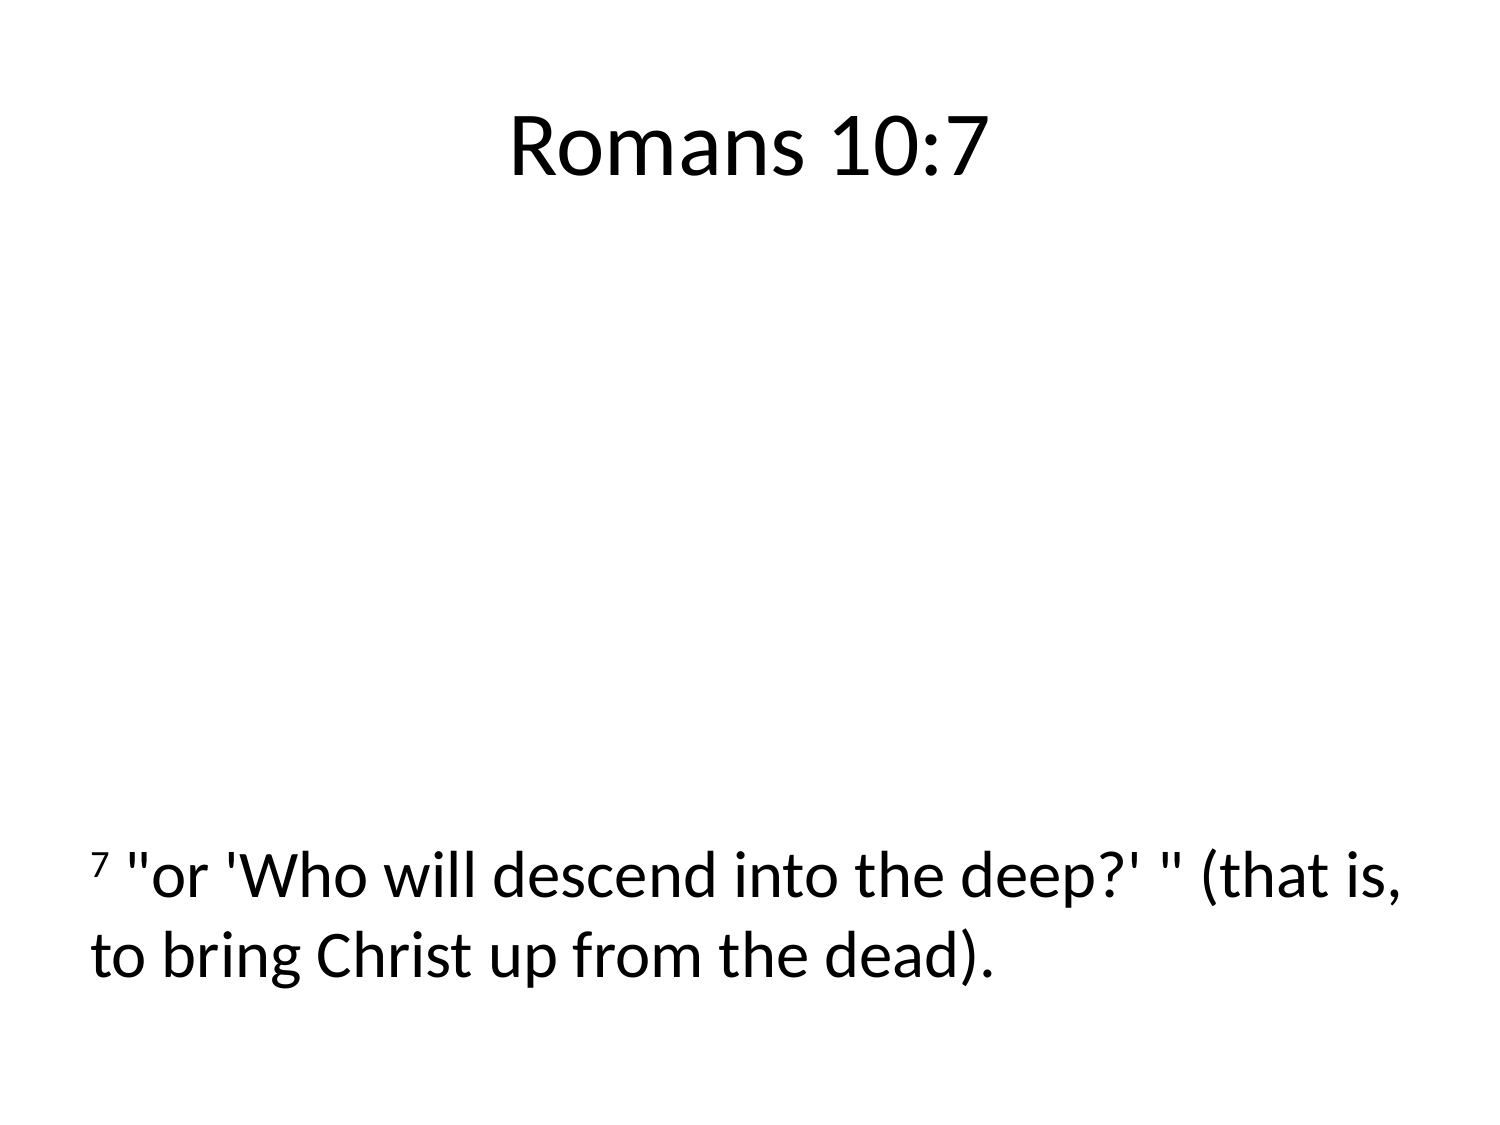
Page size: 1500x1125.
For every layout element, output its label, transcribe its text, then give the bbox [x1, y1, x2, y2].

list 7 "or 'Who will descend into the deep?' " (that is, to bring Christ up from the dead). [75, 262, 1425, 1005]
title Romans 10:7 [75, 45, 1425, 233]
